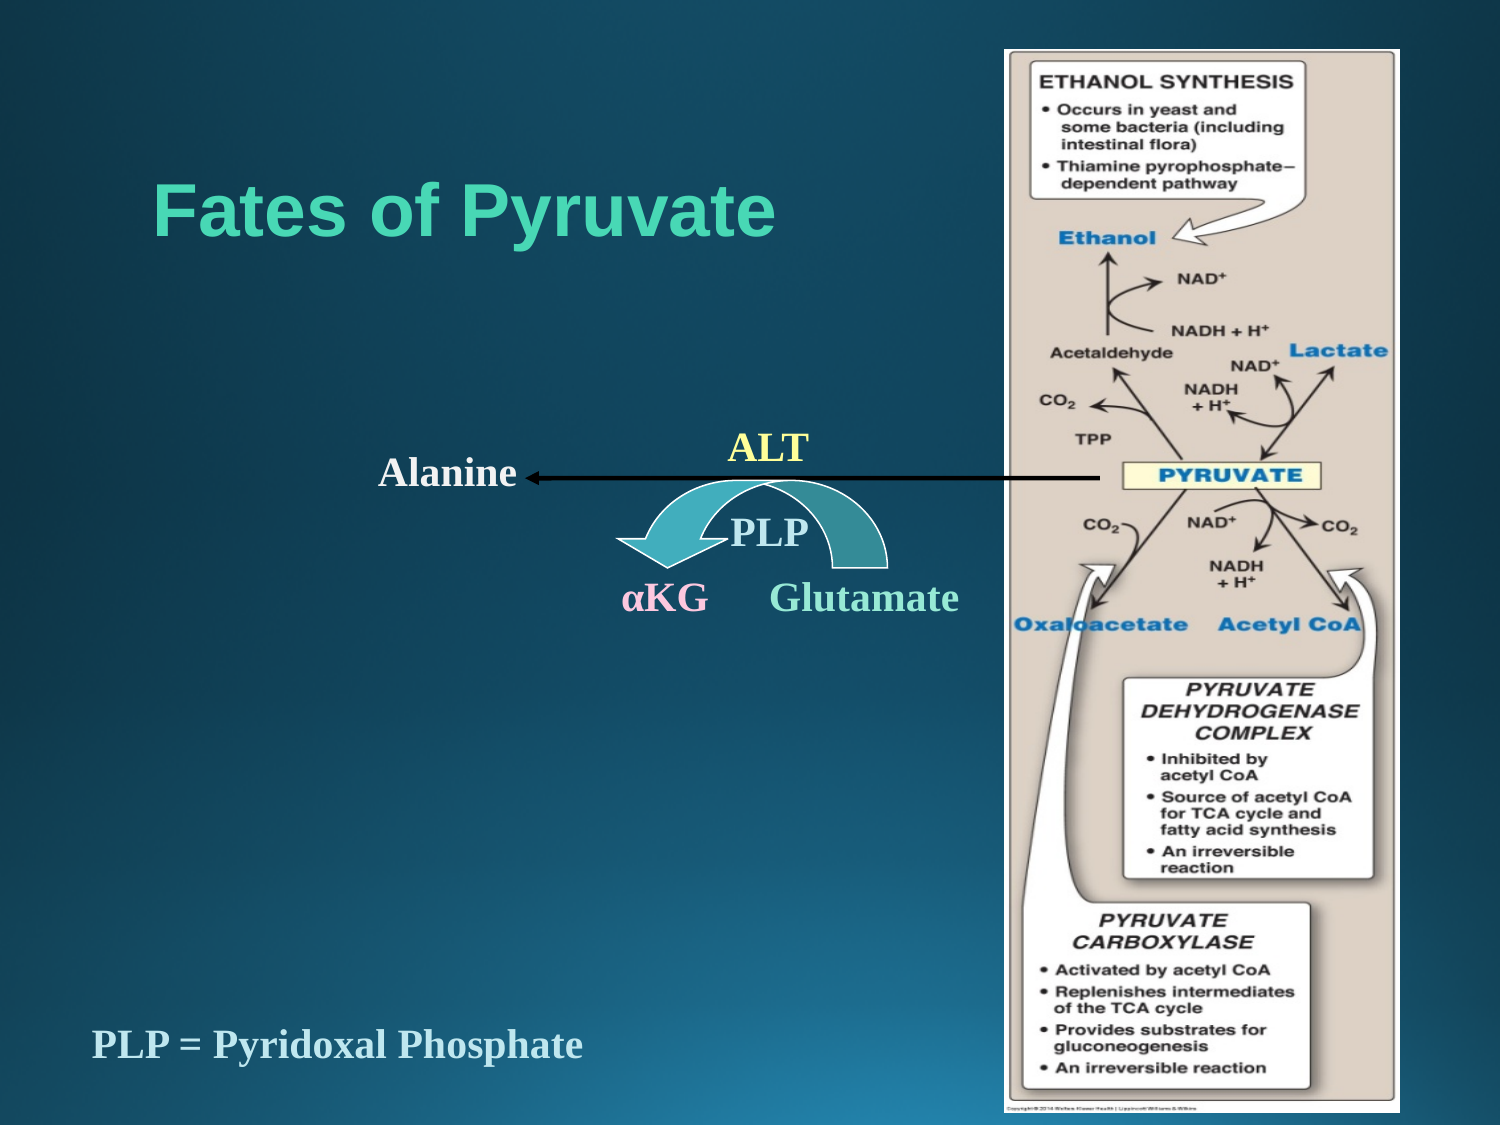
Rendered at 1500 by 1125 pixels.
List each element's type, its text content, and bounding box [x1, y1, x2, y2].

text_box PLP = Pyridoxal Phosphate [76, 1009, 599, 1075]
picture [0, 0, 1500, 1125]
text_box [362, 412, 1100, 629]
title Fates of Pyruvate [137, 125, 913, 300]
